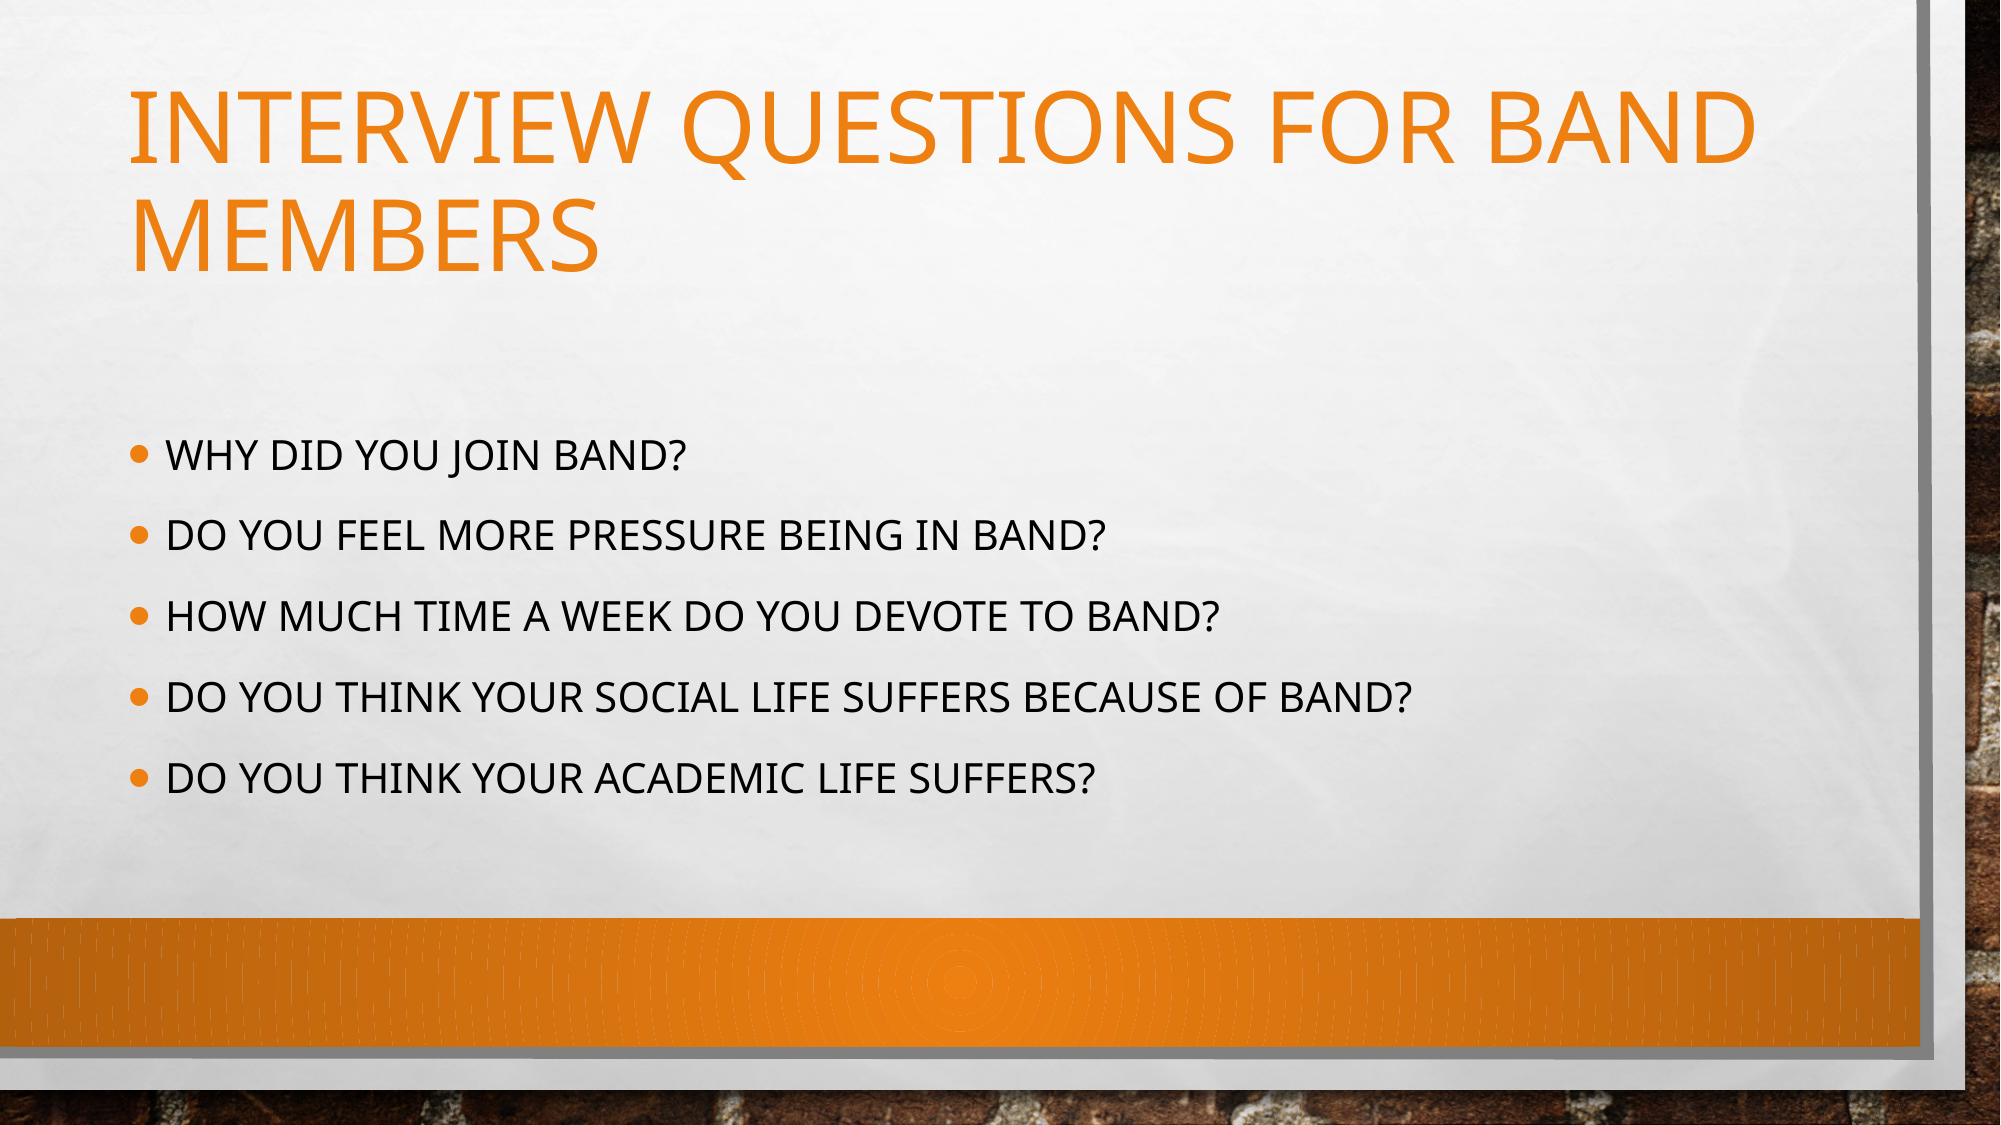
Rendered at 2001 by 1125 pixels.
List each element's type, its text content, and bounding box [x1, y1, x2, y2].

list Why did you join band? Do you feel more pressure being in band? How much time a week do you devote to band? Do you think your social life suffers because of band? Do you think your academic life suffers? [112, 338, 1818, 882]
picture [0, 0, 2000, 1125]
title Interview questions for band members [112, 68, 1818, 302]
